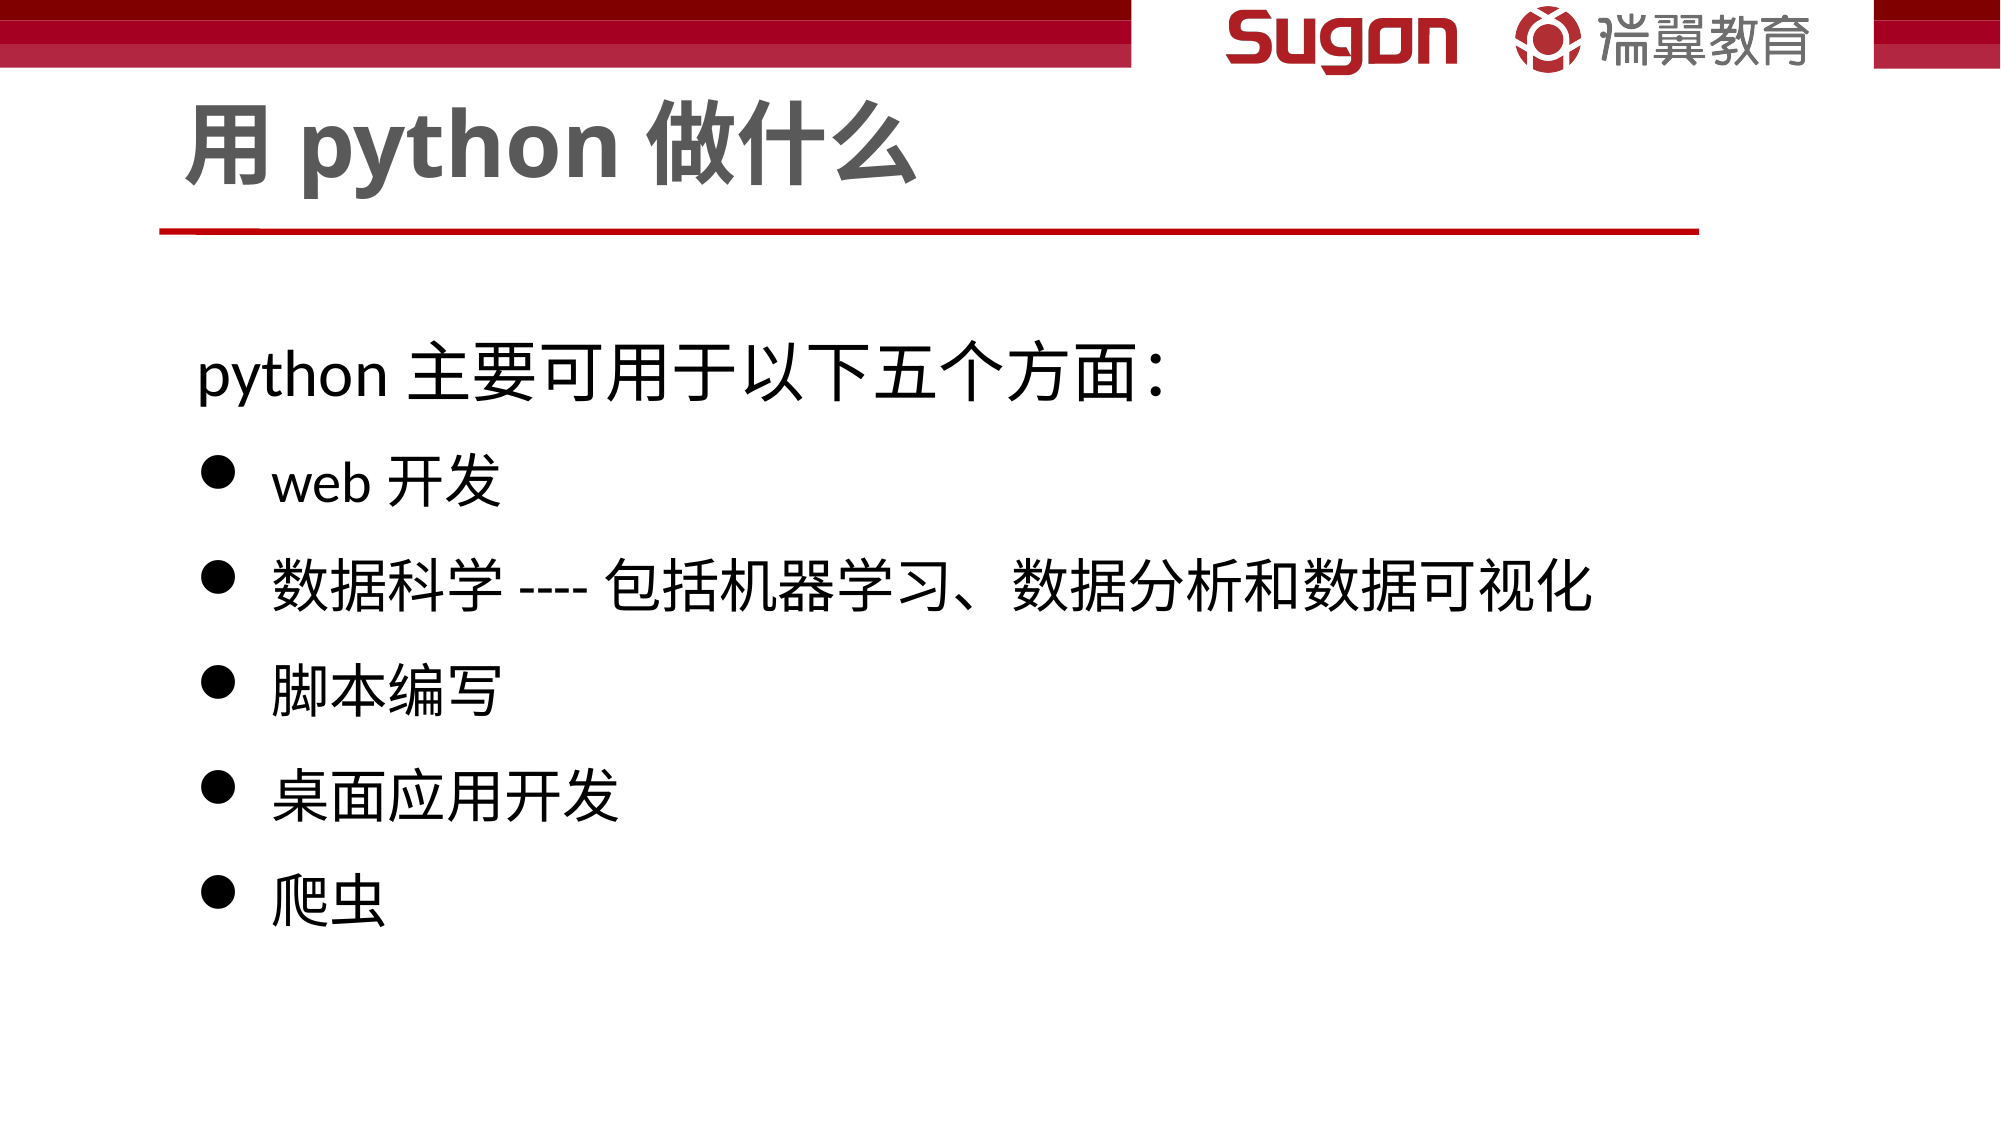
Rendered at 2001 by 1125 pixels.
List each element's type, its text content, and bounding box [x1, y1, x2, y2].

picture [1194, 0, 1484, 91]
text_box python主要可用于以下五个方面： web开发 数据科学----包括机器学习、数据分析和数据可视化 脚本编写 桌面应用开发 爬虫 [181, 282, 1685, 942]
title 用python做什么 [169, 91, 1895, 214]
picture [1515, 6, 1809, 73]
